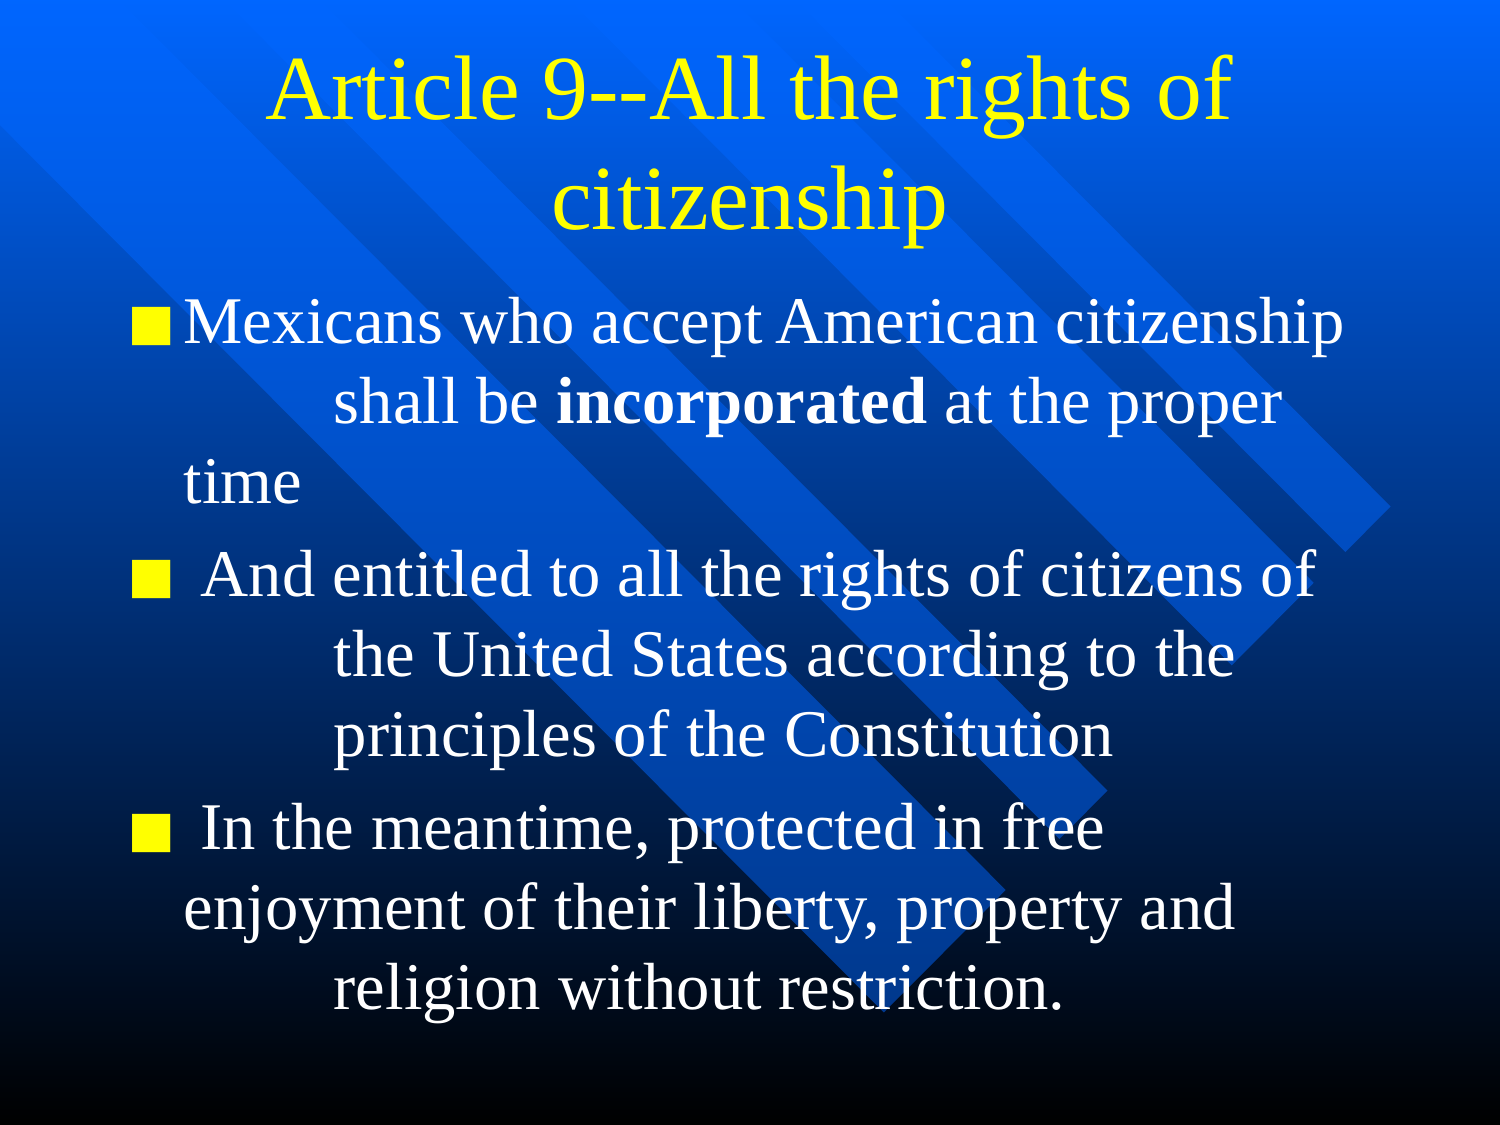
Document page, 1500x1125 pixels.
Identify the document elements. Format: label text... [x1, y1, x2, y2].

title Article 9--All the rights of citizenship [112, 37, 1388, 238]
list Mexicans who accept American citizenship shall be incorporated at the proper time And entitled to all the rights of citizens of the United States according to the principles of the Constitution In the meantime, protected in free enjoyment of their liberty, property and religion without restriction. [112, 269, 1388, 1000]
